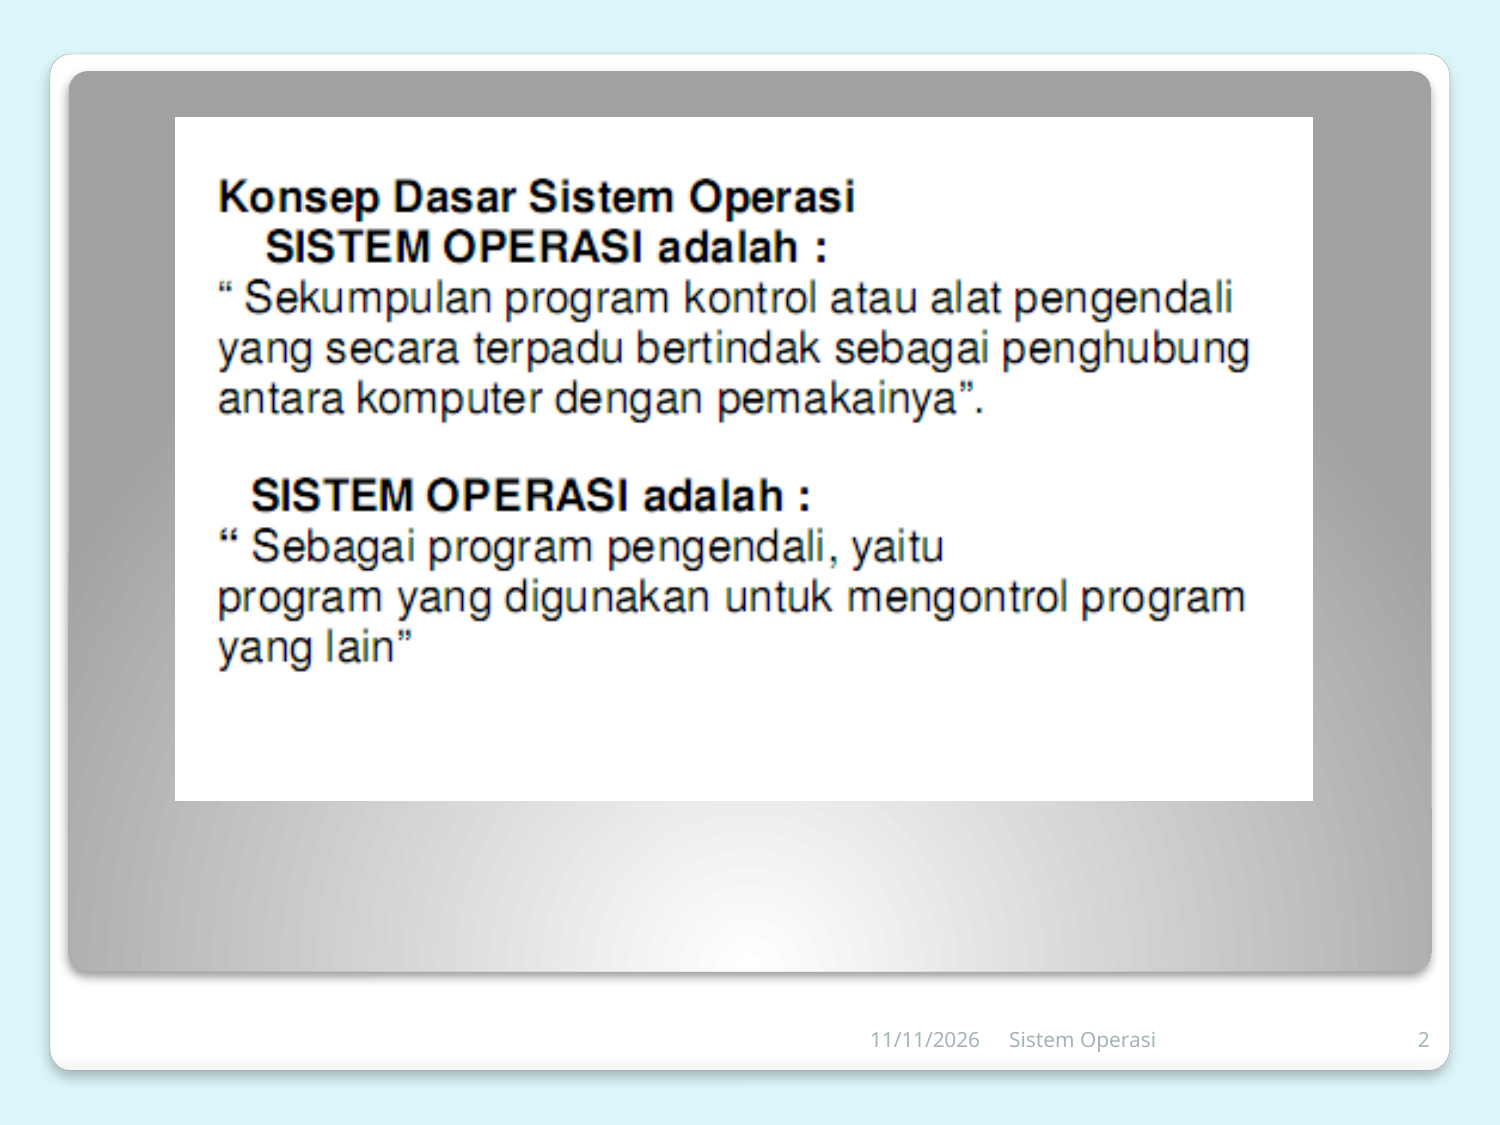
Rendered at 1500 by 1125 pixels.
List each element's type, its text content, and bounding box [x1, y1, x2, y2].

slide_number 2 [1370, 1002, 1445, 1063]
footer Sistem Operasi [994, 1002, 1370, 1063]
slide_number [619, 1002, 994, 1063]
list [175, 116, 1313, 801]
